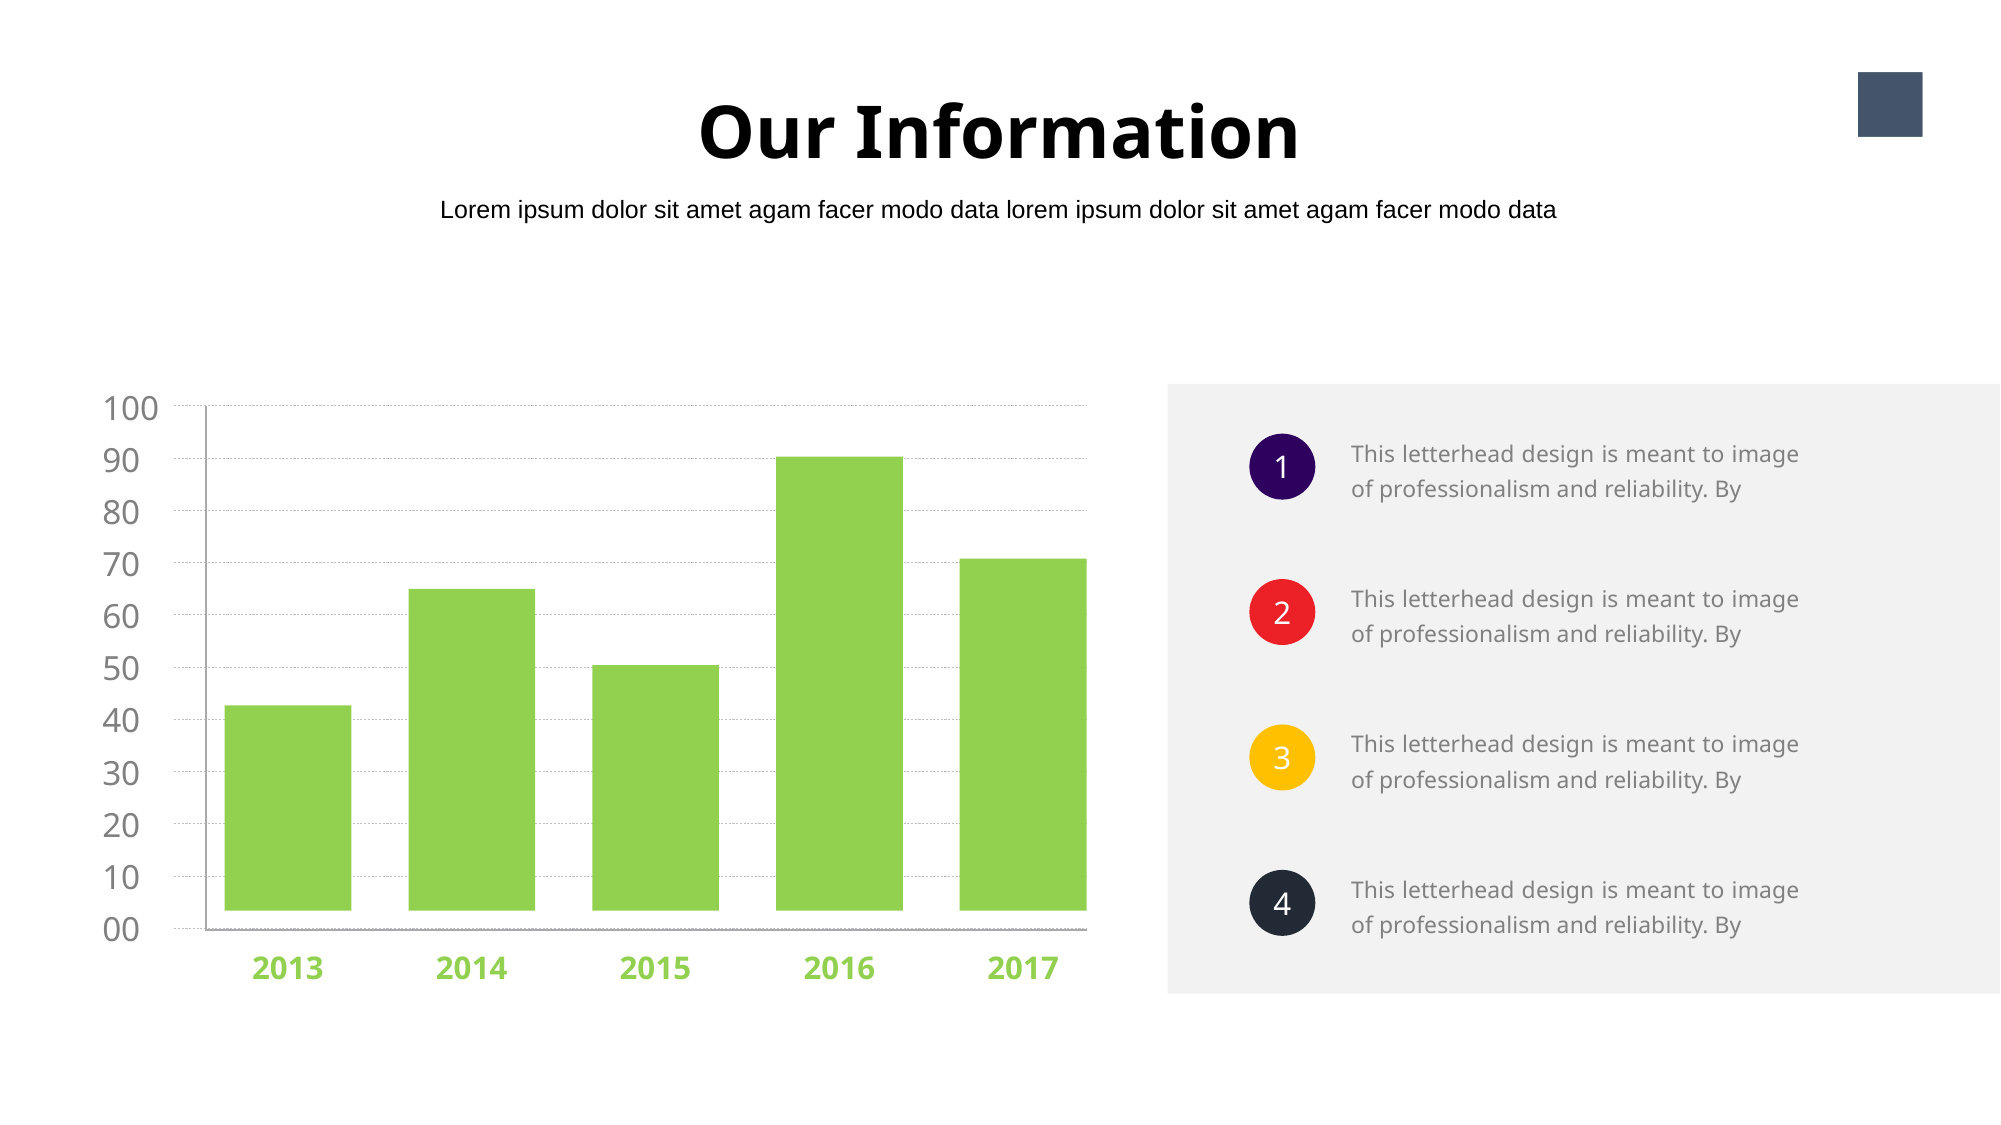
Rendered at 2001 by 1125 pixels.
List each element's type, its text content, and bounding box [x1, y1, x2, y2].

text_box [1249, 710, 1800, 805]
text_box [1249, 419, 1800, 514]
text_box [1857, 71, 1924, 78]
slide_number 8 [1854, 78, 1927, 130]
subtitle Lorem ipsum dolor sit amet agam facer modo data lorem ipsum dolor sit amet agam facer modo data [137, 191, 1863, 227]
text_box [1863, 130, 1924, 138]
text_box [1249, 565, 1800, 659]
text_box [1249, 855, 1800, 950]
title Our Information [137, 78, 1863, 191]
text_box [1166, 383, 2000, 995]
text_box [87, 367, 1087, 994]
